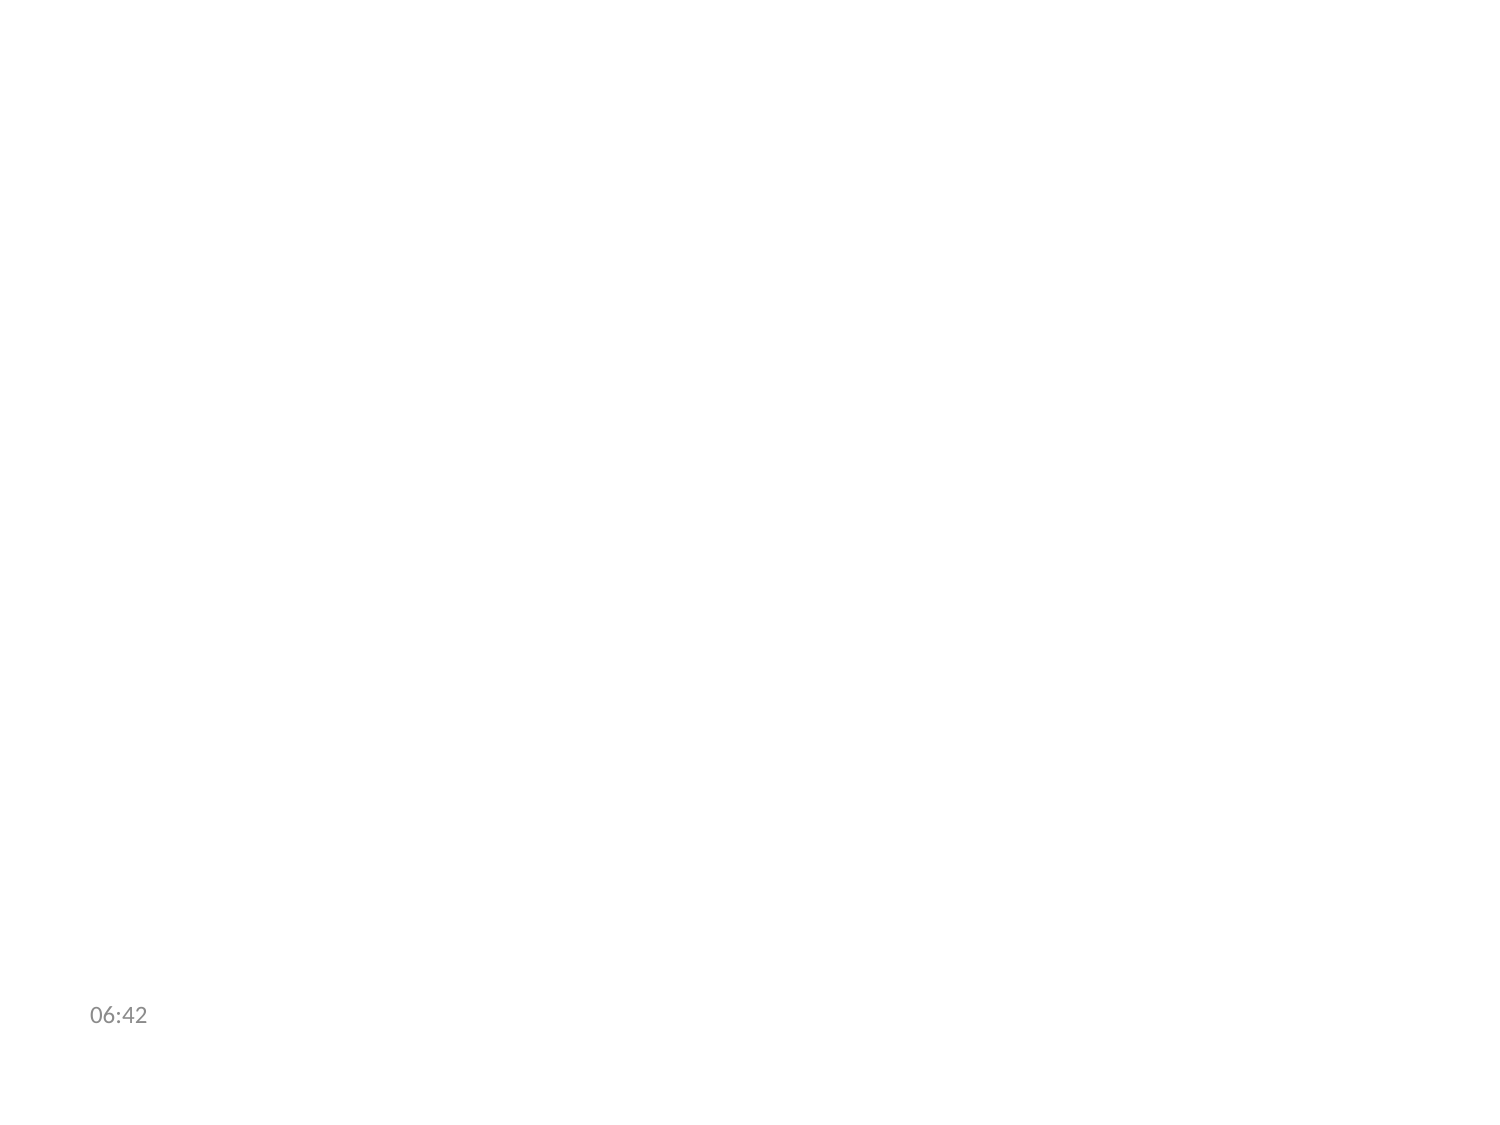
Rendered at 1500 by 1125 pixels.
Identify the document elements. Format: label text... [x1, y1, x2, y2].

text_box 15:35 [75, 983, 425, 1044]
